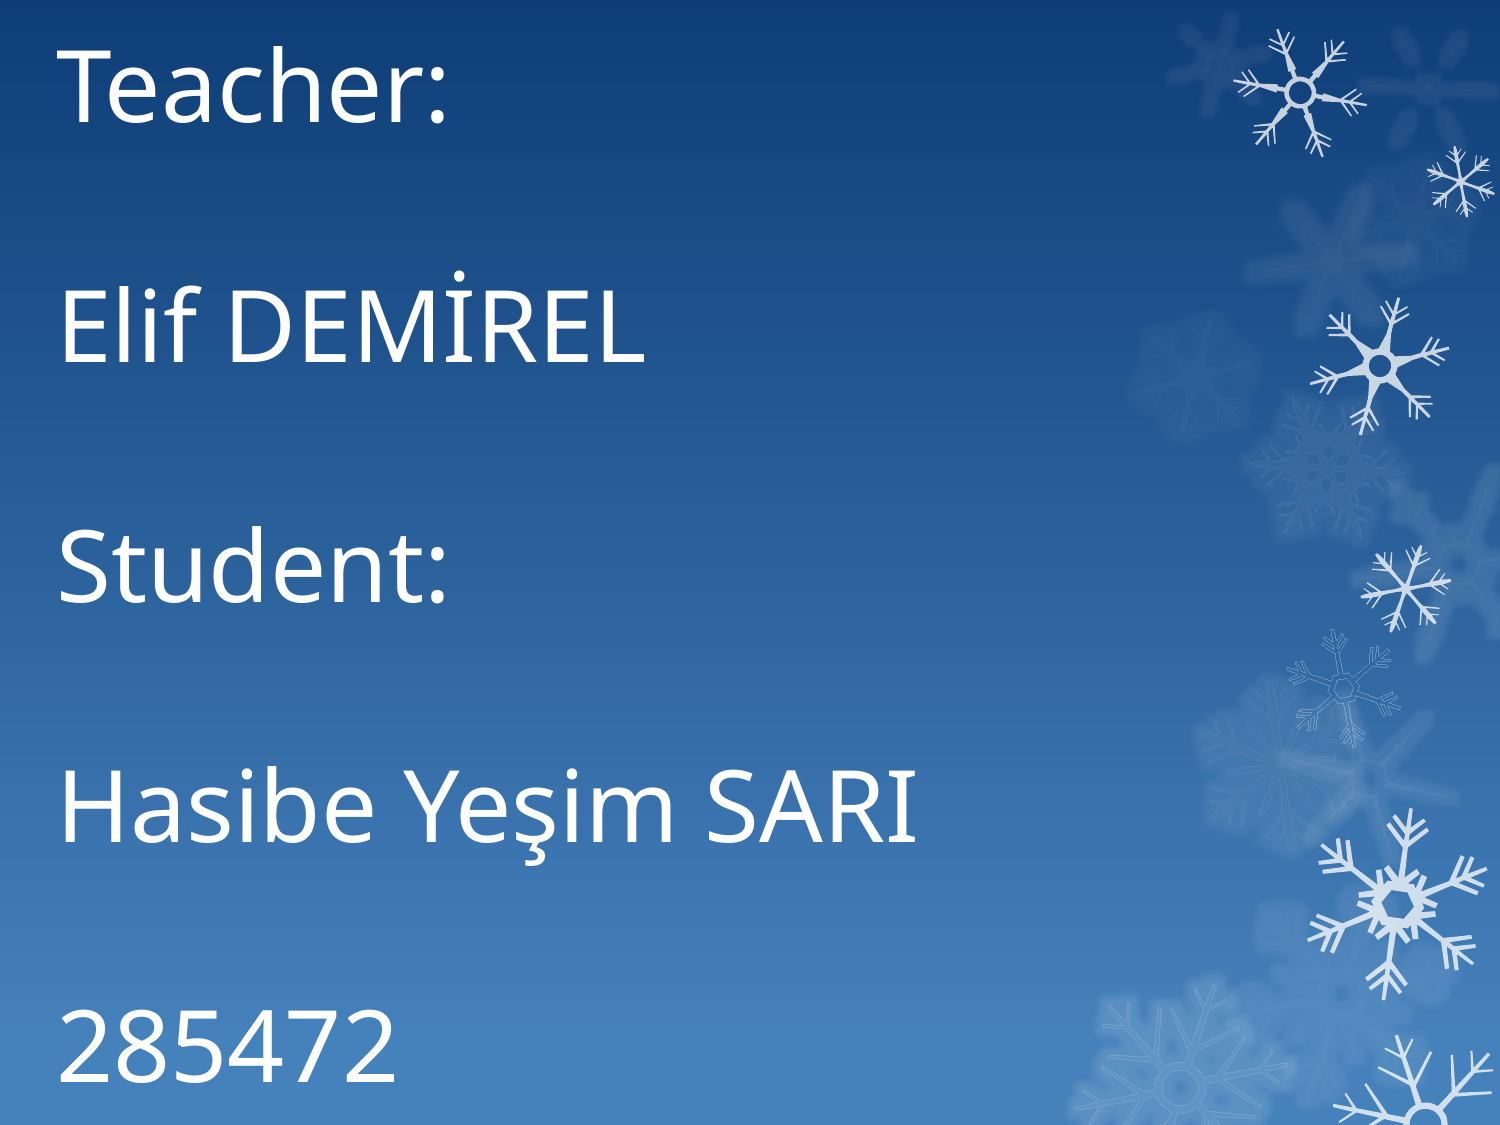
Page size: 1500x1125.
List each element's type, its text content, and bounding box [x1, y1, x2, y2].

title Teacher: Elif DEMİREL Student: Hasibe Yeşim SARI 285472 [41, 42, 1347, 1083]
